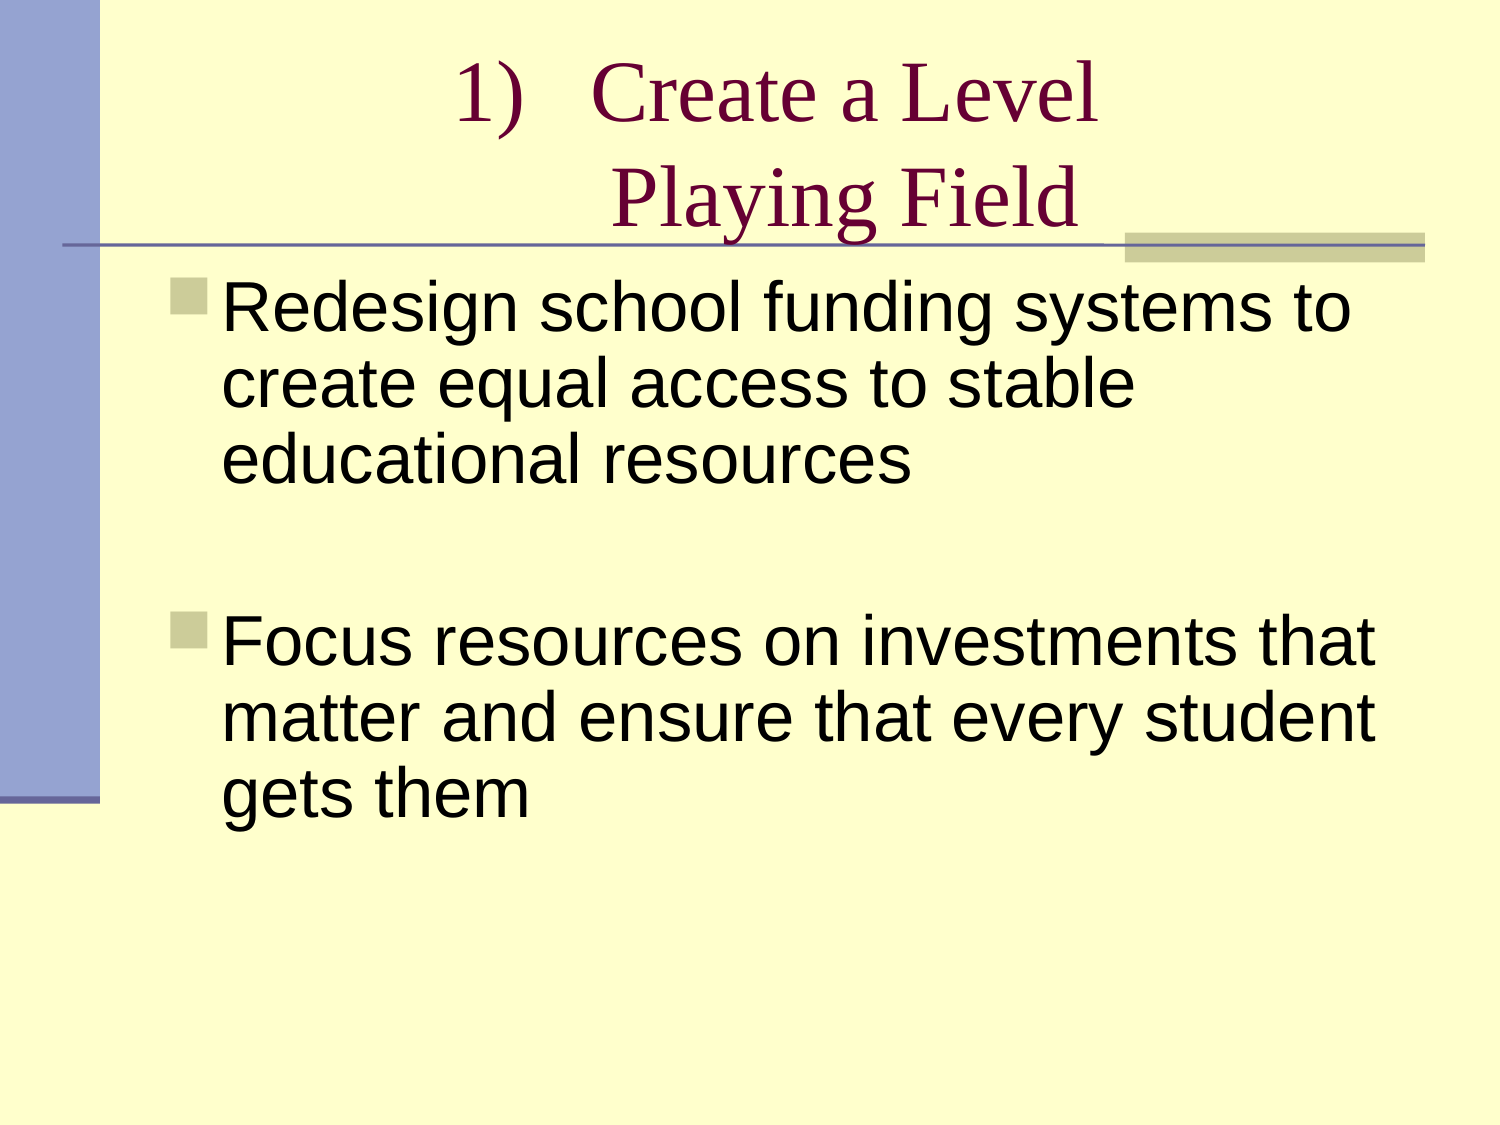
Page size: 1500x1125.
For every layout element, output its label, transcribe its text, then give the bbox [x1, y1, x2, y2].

list Redesign school funding systems to create equal access to stable educational resources Focus resources on investments that matter and ensure that every student gets them [149, 262, 1426, 1006]
title Create a Level Playing Field [149, 45, 1426, 234]
